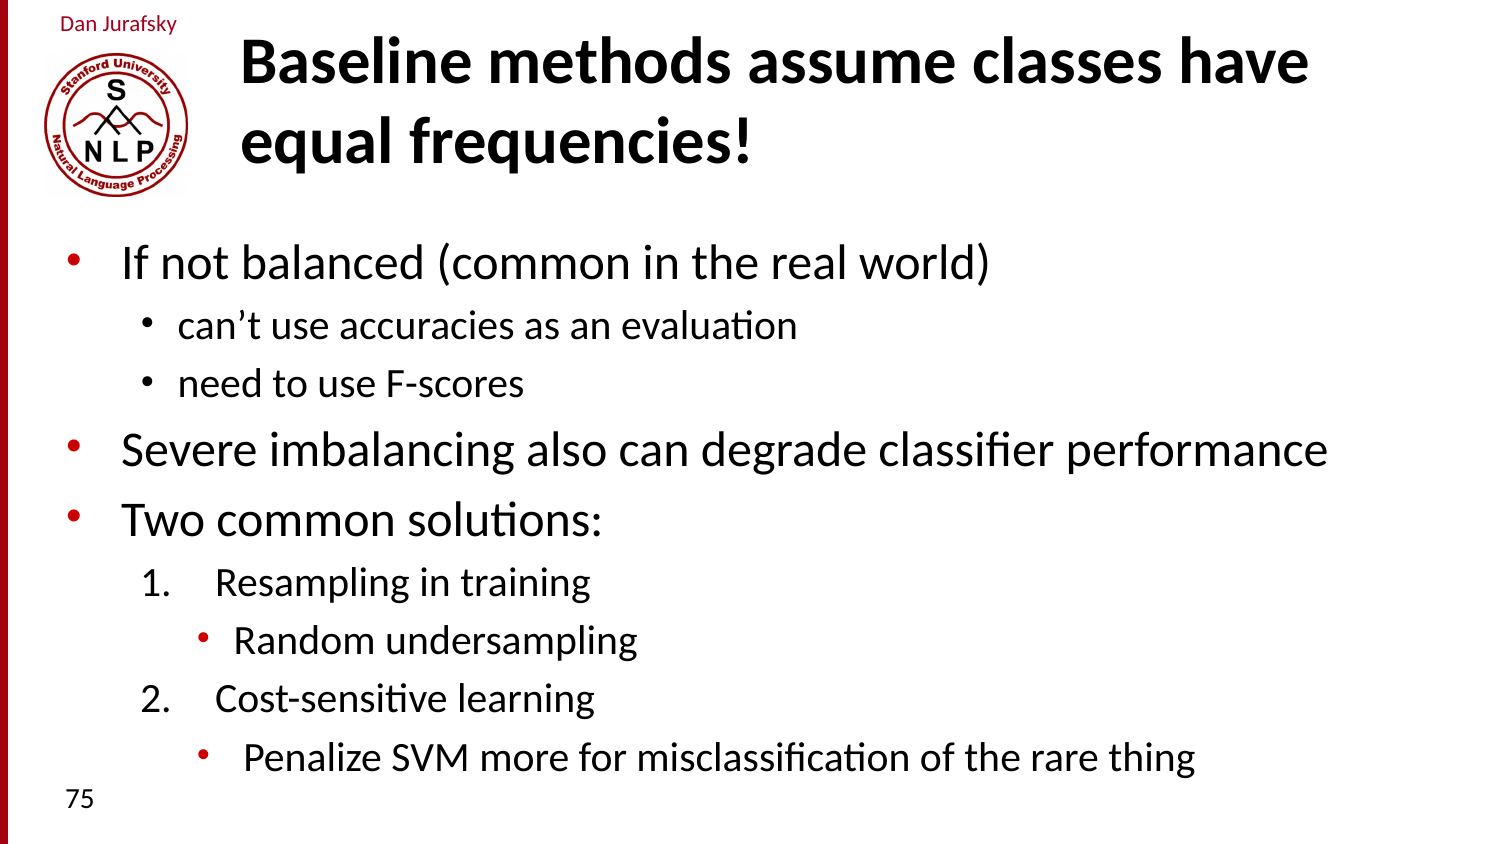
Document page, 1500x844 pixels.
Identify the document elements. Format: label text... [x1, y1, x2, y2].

slide_number 75 [49, 771, 376, 829]
title Baseline methods assume classes have equal frequencies! [225, 62, 1450, 185]
picture [44, 53, 188, 197]
list If not balanced (common in the real world) can’t use accuracies as an evaluation need to use F-scores Severe imbalancing also can degrade classifier performance Two common solutions: Resampling in training Random undersampling Cost-sensitive learning Penalize SVM more for misclassification of the rare thing [50, 221, 1450, 822]
